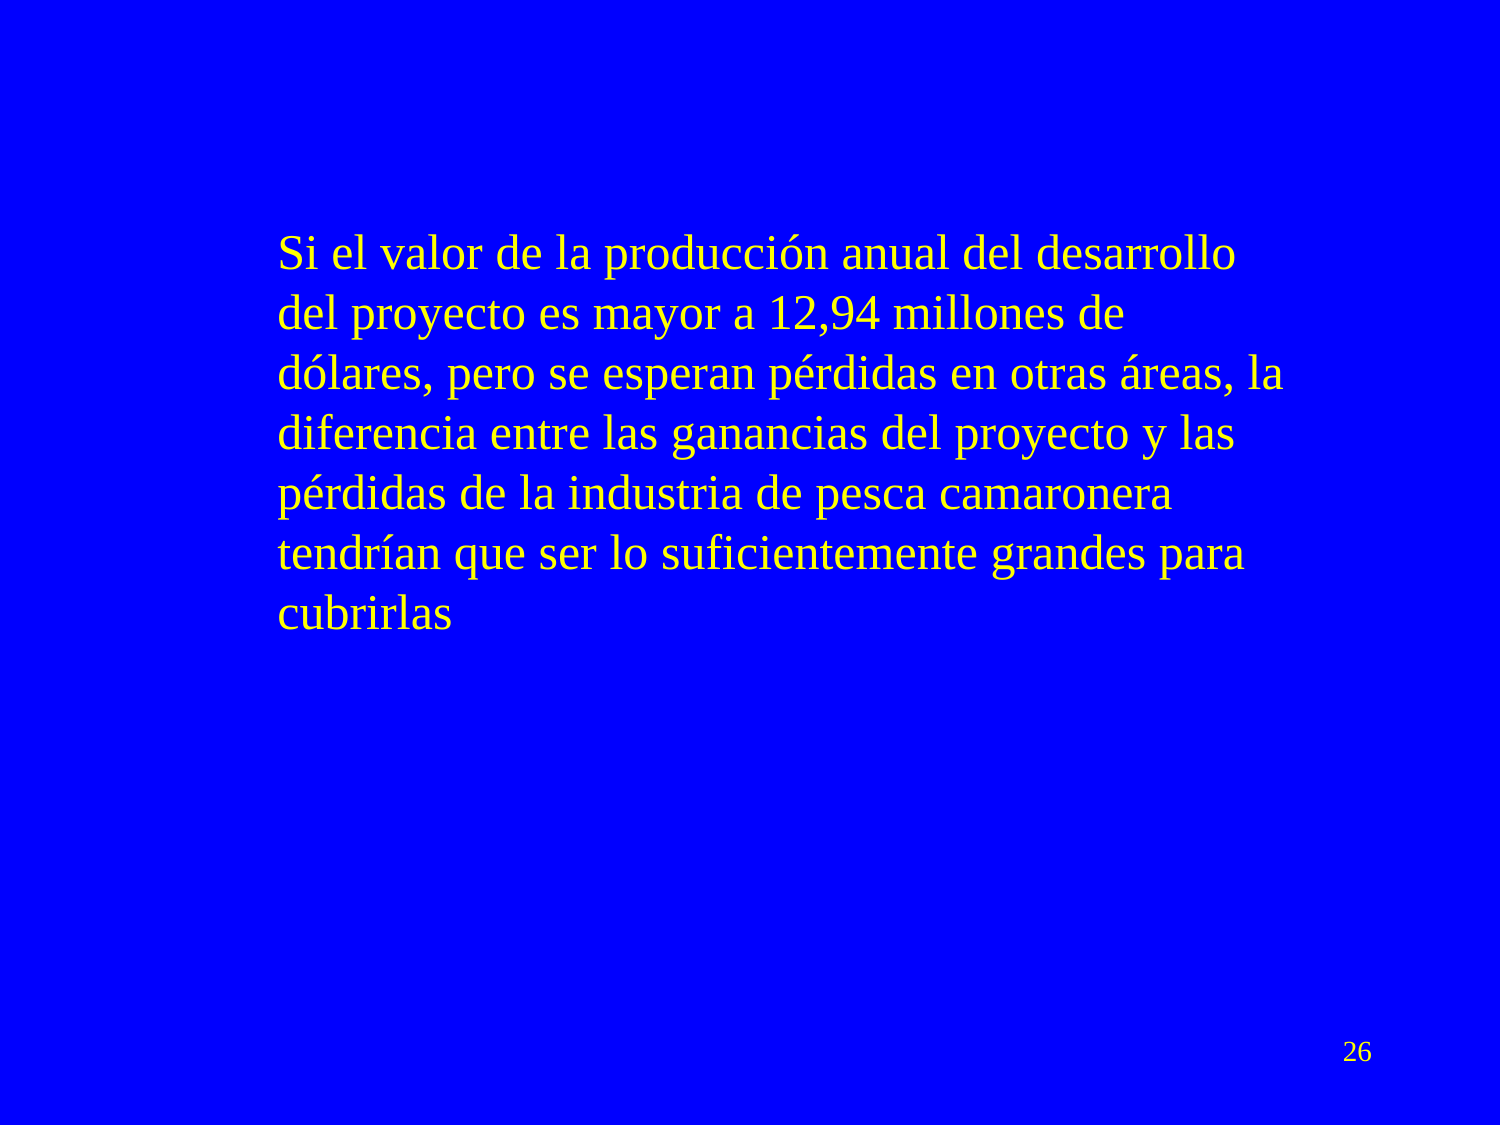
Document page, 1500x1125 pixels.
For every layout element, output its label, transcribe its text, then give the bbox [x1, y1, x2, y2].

text_box Si el valor de la producción anual del desarrollo del proyecto es mayor a 12,94 millones de dólares, pero se esperan pérdidas en otras áreas, la diferencia entre las ganancias del proyecto y las pérdidas de la industria de pesca camaronera tendrían que ser lo suficientemente grandes para cubrirlas [262, 212, 1300, 733]
slide_number 26 [1074, 1024, 1388, 1101]
